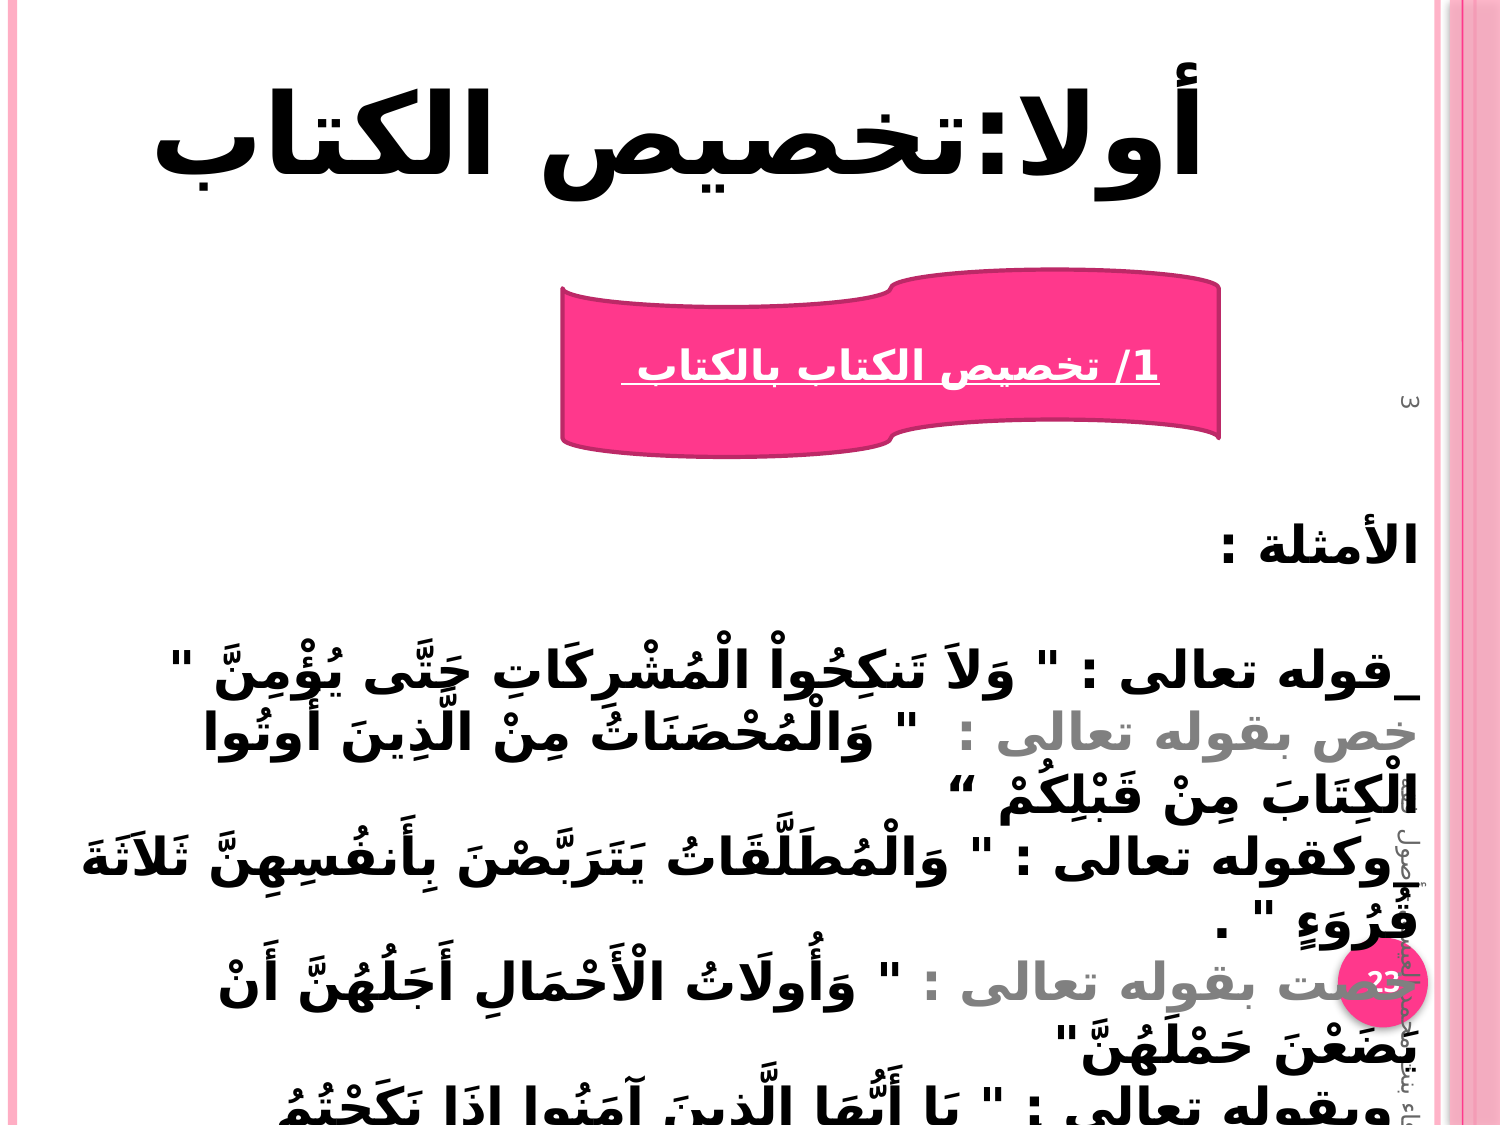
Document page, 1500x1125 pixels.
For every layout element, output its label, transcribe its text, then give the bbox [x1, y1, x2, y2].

text_box الأمثلة : _قوله تعالى : " وَلاَ تَنكِحُواْ الْمُشْرِكَاتِ حَتَّى يُؤْمِنَّ " خص بقوله تعالى : " وَالْمُحْصَنَاتُ مِنْ الَّذِينَ أُوتُوا الْكِتَابَ مِنْ قَبْلِكُمْ “ _وكقوله تعالى : " وَالْمُطَلَّقَاتُ يَتَرَبَّصْنَ بِأَنفُسِهِنَّ ثَلاَثَةَ قُرُوَءٍ " . خصت بقوله تعالى : " وَأُولَاتُ الْأَحْمَالِ أَجَلُهُنَّ أَنْ يَضَعْنَ حَمْلَهُنَّ" _وبقوله تعالى : " يَا أَيُّهَا الَّذِينَ آمَنُوا إِذَا نَكَحْتُمُ الْمُؤْمِنَاتِ ثُمَّ طَلَّقْتُمُوهُنَّ مِنْ قَبْلِ أَنْ تَمَسُّوهُنَّ فَمَا لَكُمْ عَلَيْهِنَّ مِنْ عِدَّةٍ تَعْتَدُّونَهَا" [45, 503, 1436, 1125]
slide_number 23 [1333, 940, 1434, 1027]
text_box أولا:تخصيص الكتاب [135, 54, 1224, 205]
text_box 1/ تخصيص الكتاب بالكتاب [560, 267, 1221, 460]
footer وفاء بنت محمد العيسى - أصول فقه 3 [1379, 380, 1440, 906]
